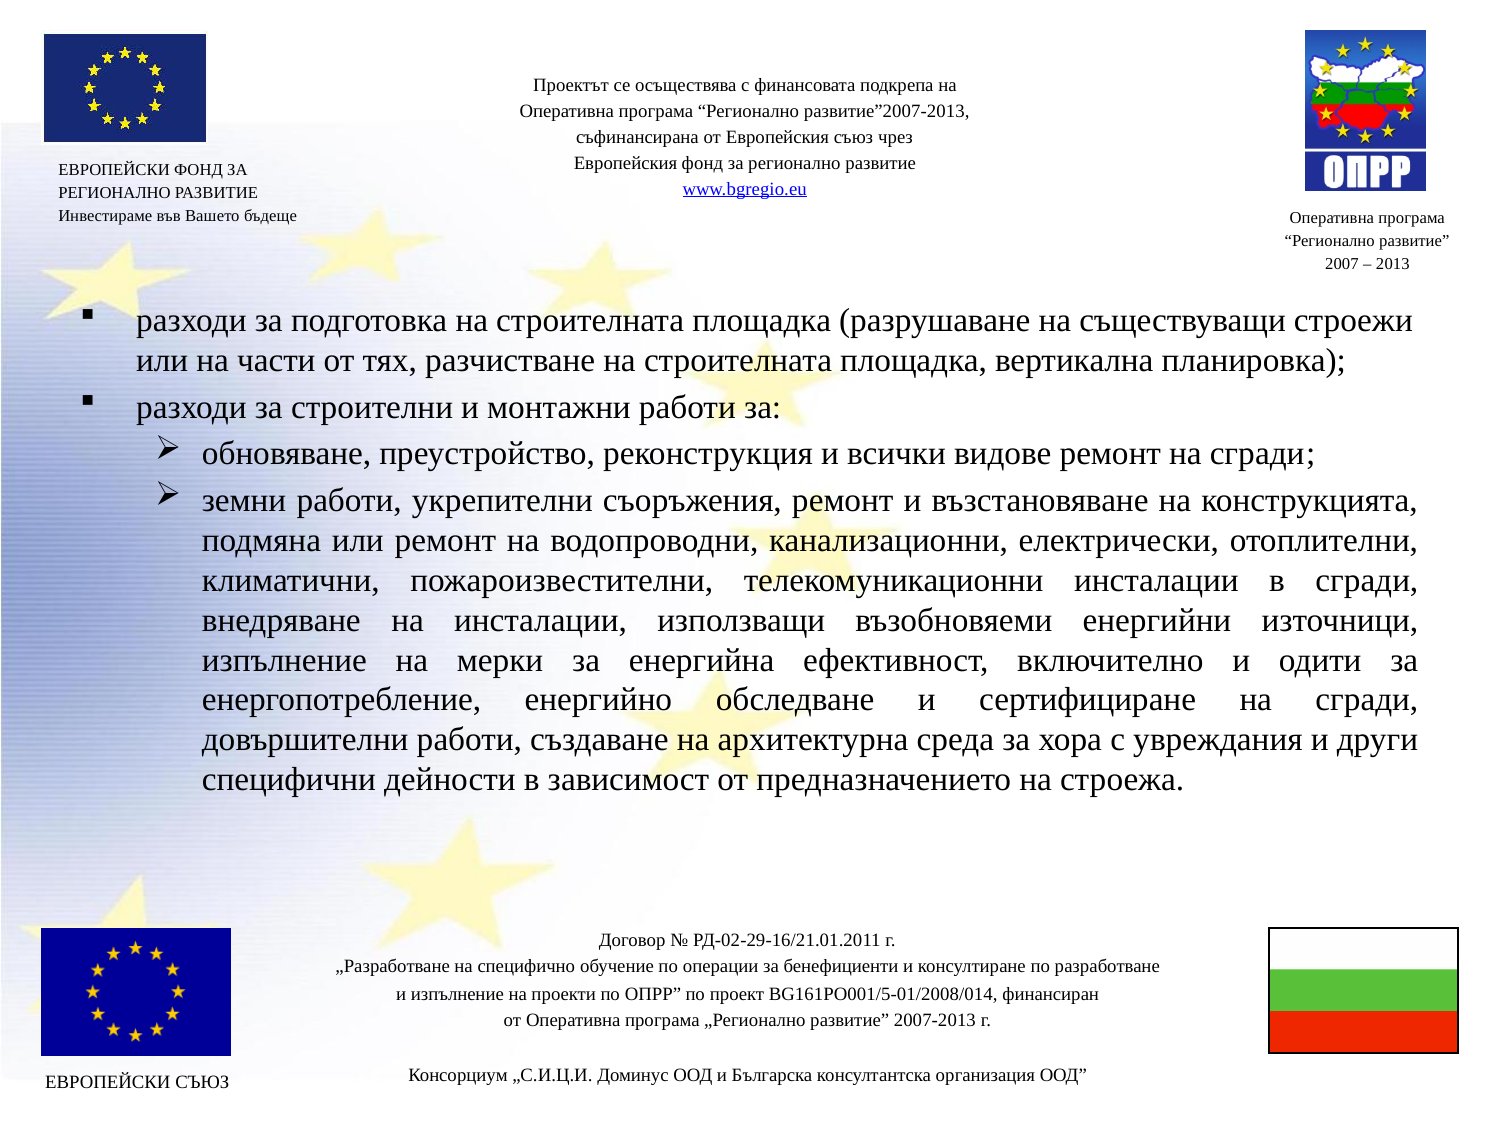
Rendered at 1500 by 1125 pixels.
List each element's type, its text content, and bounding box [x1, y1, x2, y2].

list разходи за подготовка на строителната площадка (разрушаване на съществуващи строежи или на части от тях, разчистване на строителната площадка, вертикална планировка); разходи за строителни и монтажни работи за: обновяване, преустройство, реконструкция и всички видове ремонт на сгради; земни работи, укрепителни съоръжения, ремонт и възстановяване на конструкцията, подмяна или ремонт на водопроводни, канализационни, електрически, отоплителни, климатични, пожароизвестителни, телекомуникационни инсталации в сгради, внедряване на инсталации, използващи възобновяеми енергийни източници, изпълнение на мерки за енергийна ефективност, включително и одити за енергопотребление, енергийно обследване и сертифициране на сгради, довършителни работи, създаване на архитектурна среда за хора с увреждания и други специфични дейности в зависимост от предназначението на строежа. [64, 290, 1436, 1000]
picture [0, 0, 1500, 1125]
